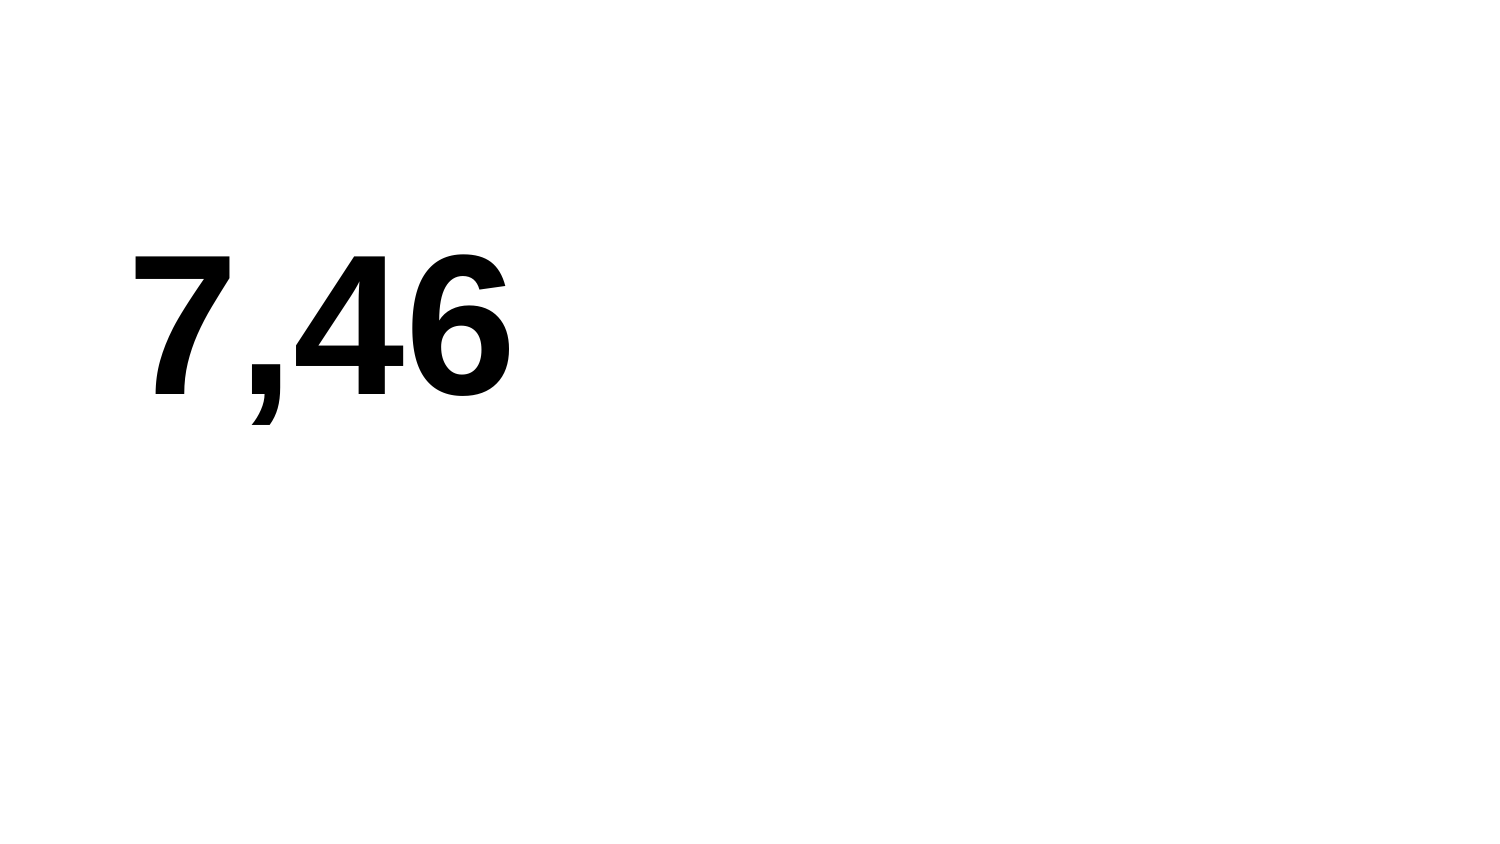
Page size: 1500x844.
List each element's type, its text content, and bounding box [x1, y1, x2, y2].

text_box 7,46 [112, 259, 1388, 450]
